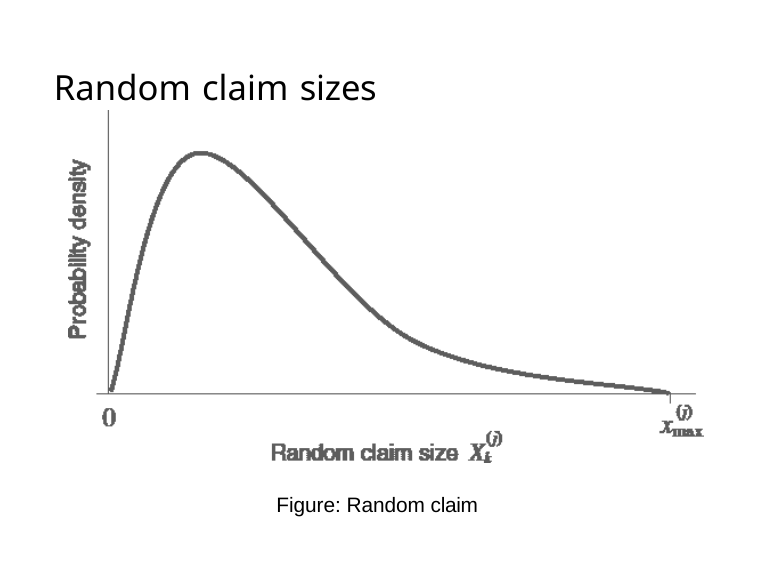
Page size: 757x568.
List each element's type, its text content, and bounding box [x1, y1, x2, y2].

picture [68, 110, 704, 463]
title Random claim sizes [51, 36, 705, 134]
text_box Figure: Random claim [274, 489, 482, 517]
